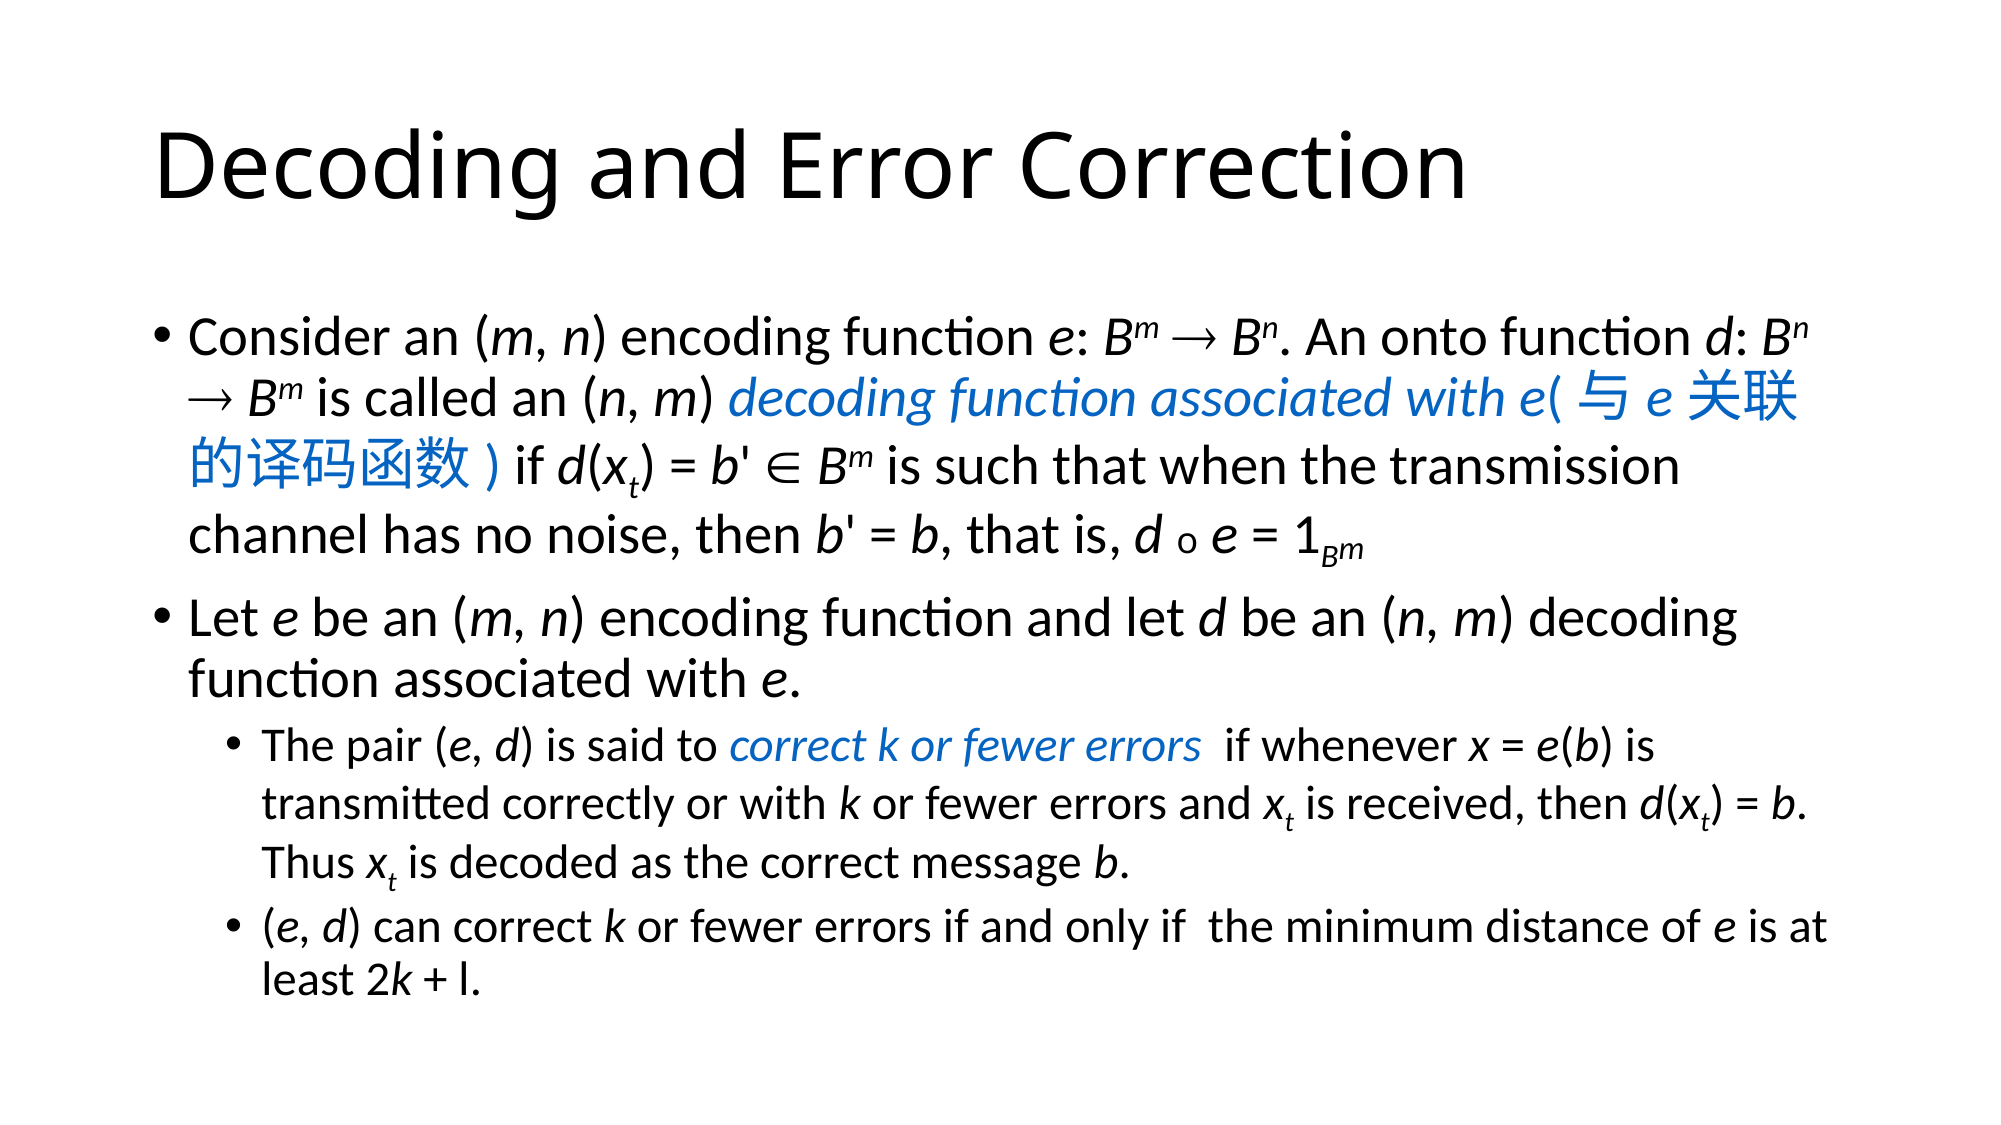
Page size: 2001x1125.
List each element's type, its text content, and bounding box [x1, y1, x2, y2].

title Decoding and Error Correction [137, 59, 1863, 278]
list Consider an (m, n) encoding function e: Bm  Bn. An onto function d: Bn  Bm is called an (n, m) decoding function associated with e(与e关联的译码函数) if d(xt) = b'  Bm is such that when the transmission channel has no noise, then b' = b, that is, d o e = 1Bm Let e be an (m, n) encoding function and let d be an (n, m) decoding function associated with e. The pair (e, d) is said to correct k or fewer errors if whenever x = e(b) is transmitted correctly or with k or fewer errors and xt is received, then d(xt) = b. Thus xt is decoded as the correct message b. (e, d) can correct k or fewer errors if and only if the minimum distance of e is at least 2k + l. [137, 299, 1863, 1014]
